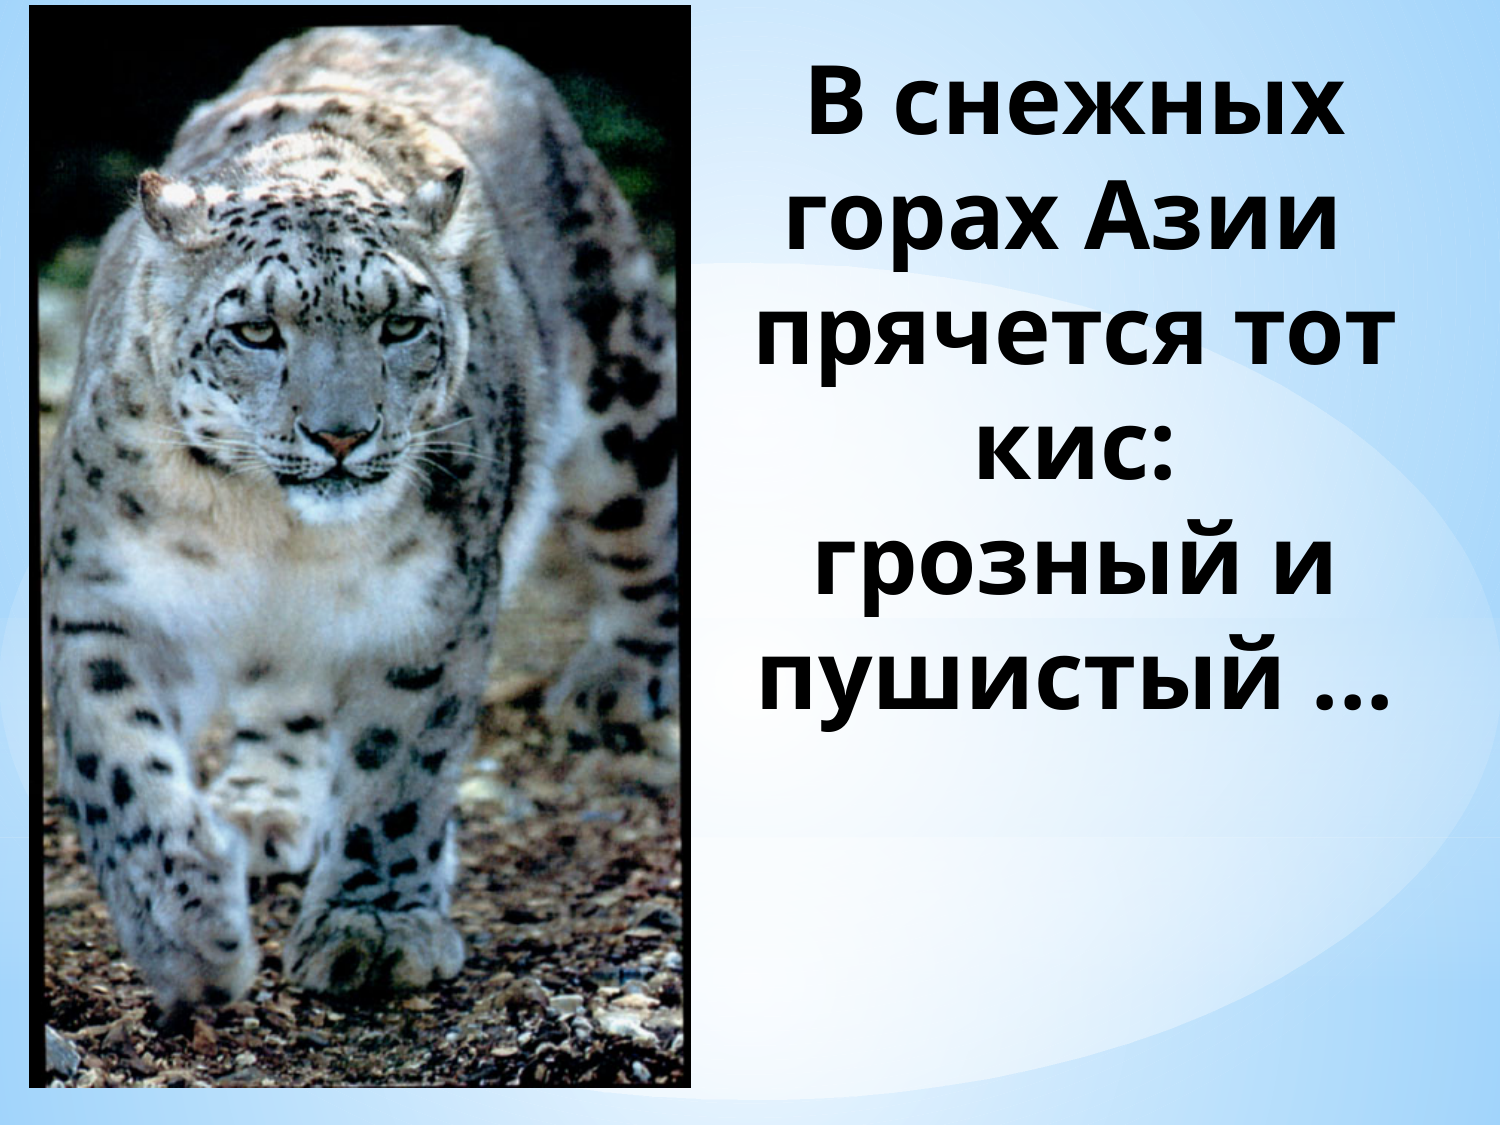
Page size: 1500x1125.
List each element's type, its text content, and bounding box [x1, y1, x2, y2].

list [29, 5, 692, 1089]
title В снежных горах Азии прячется тот кис: грозный и пушистый ... [702, 30, 1447, 1047]
